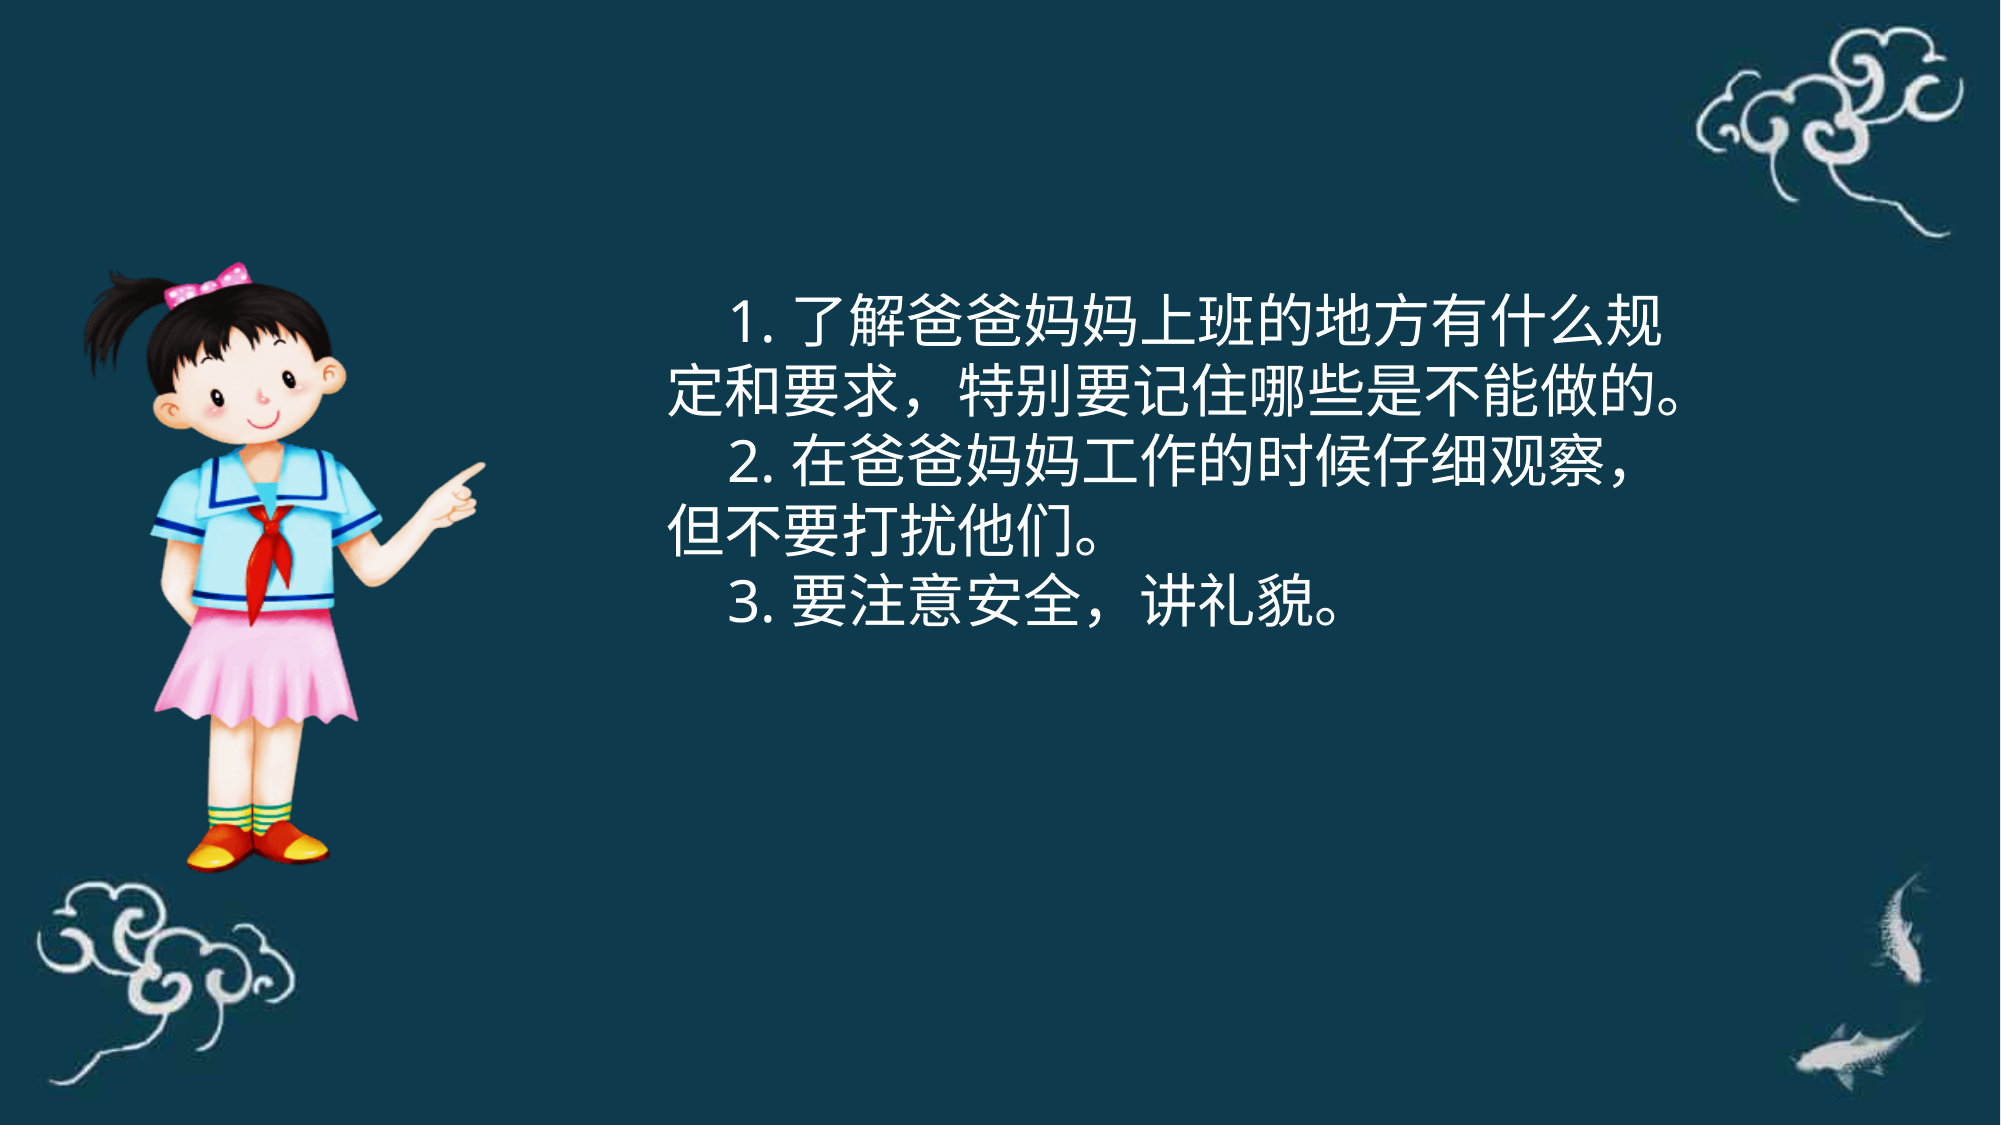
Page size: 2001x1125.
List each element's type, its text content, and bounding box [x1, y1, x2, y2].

text_box 1.了解爸爸妈妈上班的地方有什么规定和要求，特别要记住哪些是不能做的。 2.在爸爸妈妈工作的时候仔细观察，但不要打扰他们。 3.要注意安全，讲礼貌。 [651, 276, 1699, 642]
picture [0, 0, 2001, 1125]
